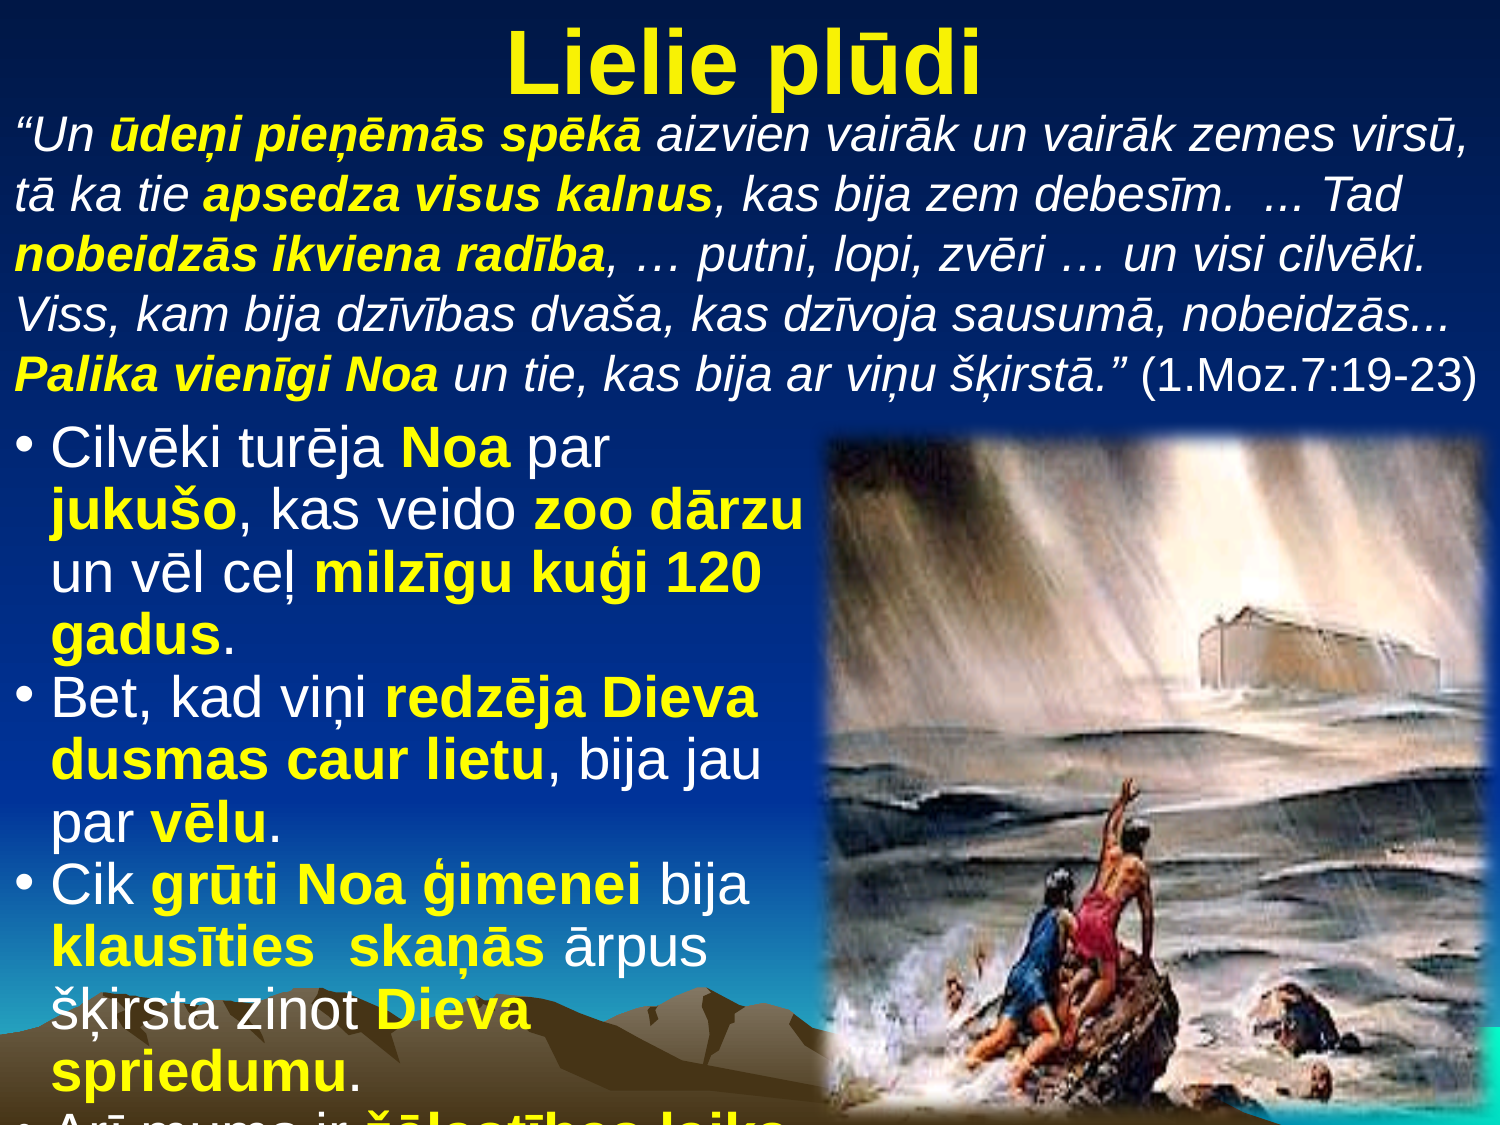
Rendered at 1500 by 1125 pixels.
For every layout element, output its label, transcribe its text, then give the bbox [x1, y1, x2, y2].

text_box “Un ūdeņi pieņēmās spēkā aizvien vairāk un vairāk zemes virsū, tā ka tie apsedza visus kalnus, kas bija zem debesīm. ... Tad nobeidzās ikviena radība, … putni, lopi, zvēri … un visi cilvēki. Viss, kam bija dzīvības dvaša, kas dzīvoja sausumā, nobeidzās... Palika vienīgi Noa un tie, kas bija ar viņu šķirstā.” (1.Moz.7:19-23) [0, 93, 1500, 409]
text_box Cilvēki turēja Noa par jukušo, kas veido zoo dārzu un vēl ceļ milzīgu kuģi 120 gadus. Bet, kad viņi redzēja Dieva dusmas caur lietu, bija jau par vēlu. Cik grūti Noa ģimenei bija klausīties skaņās ārpus šķirsta zinot Dieva spriedumu. Arī mums ir žēlastības laiks, kamēr vēl elpojam. [0, 408, 845, 1125]
title Lielie plūdi [70, 0, 1421, 93]
picture [808, 420, 1500, 1125]
